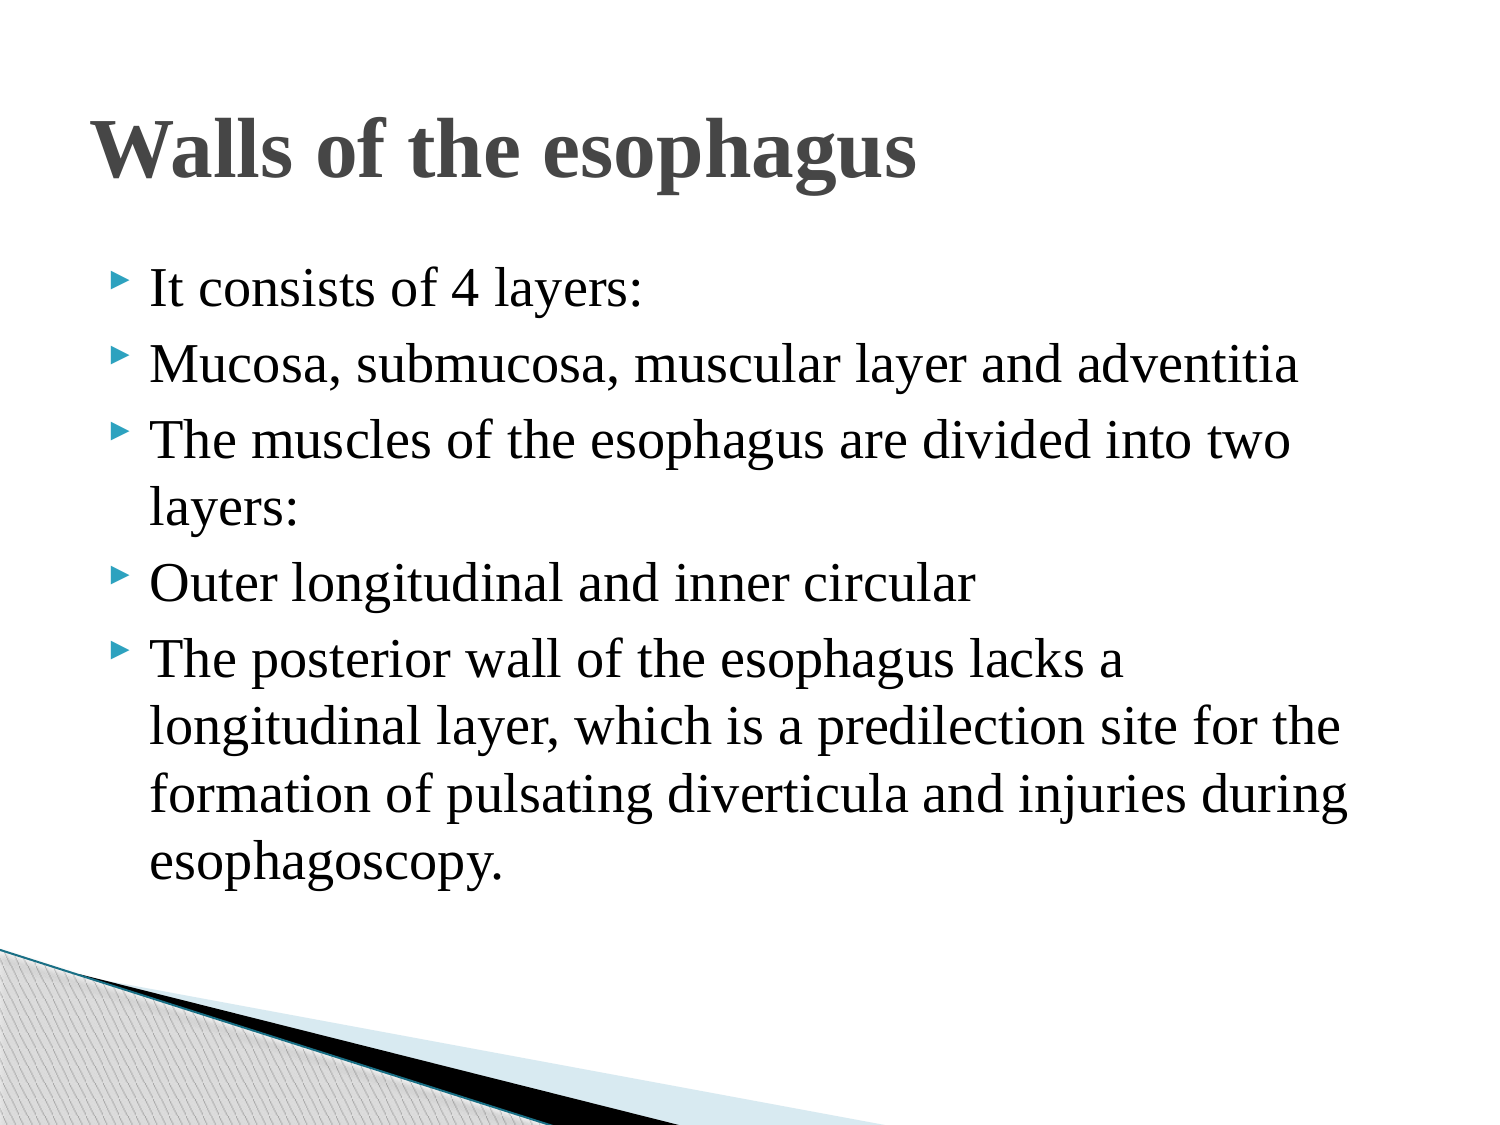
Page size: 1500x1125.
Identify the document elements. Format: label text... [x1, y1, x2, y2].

title Walls of the esophagus [75, 50, 1425, 238]
list It consists of 4 layers: Mucosa, submucosa, muscular layer and adventitia The muscles of the esophagus are divided into two layers: Outer longitudinal and inner circular The posterior wall of the esophagus lacks a longitudinal layer, which is a predilection site for the formation of pulsating diverticula and injuries during esophagoscopy. [75, 243, 1425, 986]
